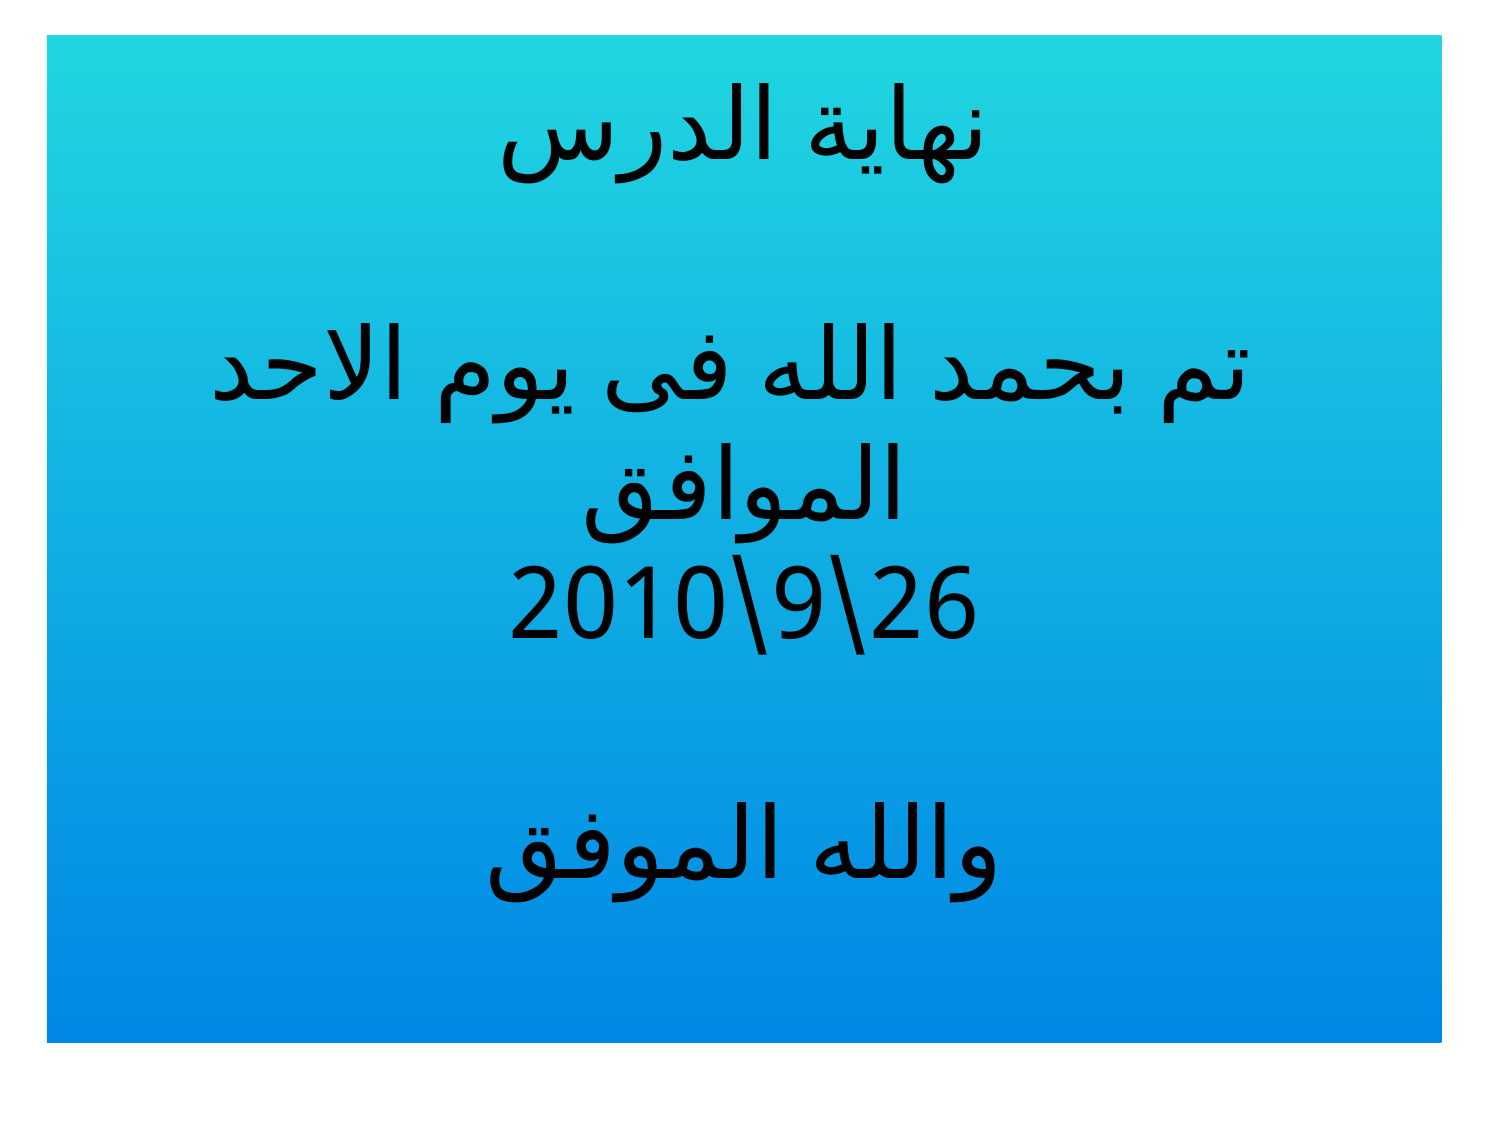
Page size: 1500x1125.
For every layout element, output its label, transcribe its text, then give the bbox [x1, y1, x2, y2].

title نهاية الدرس تم بحمد الله فى يوم الاحد الموافق 26\9\2010 والله الموفق [46, 35, 1442, 1043]
